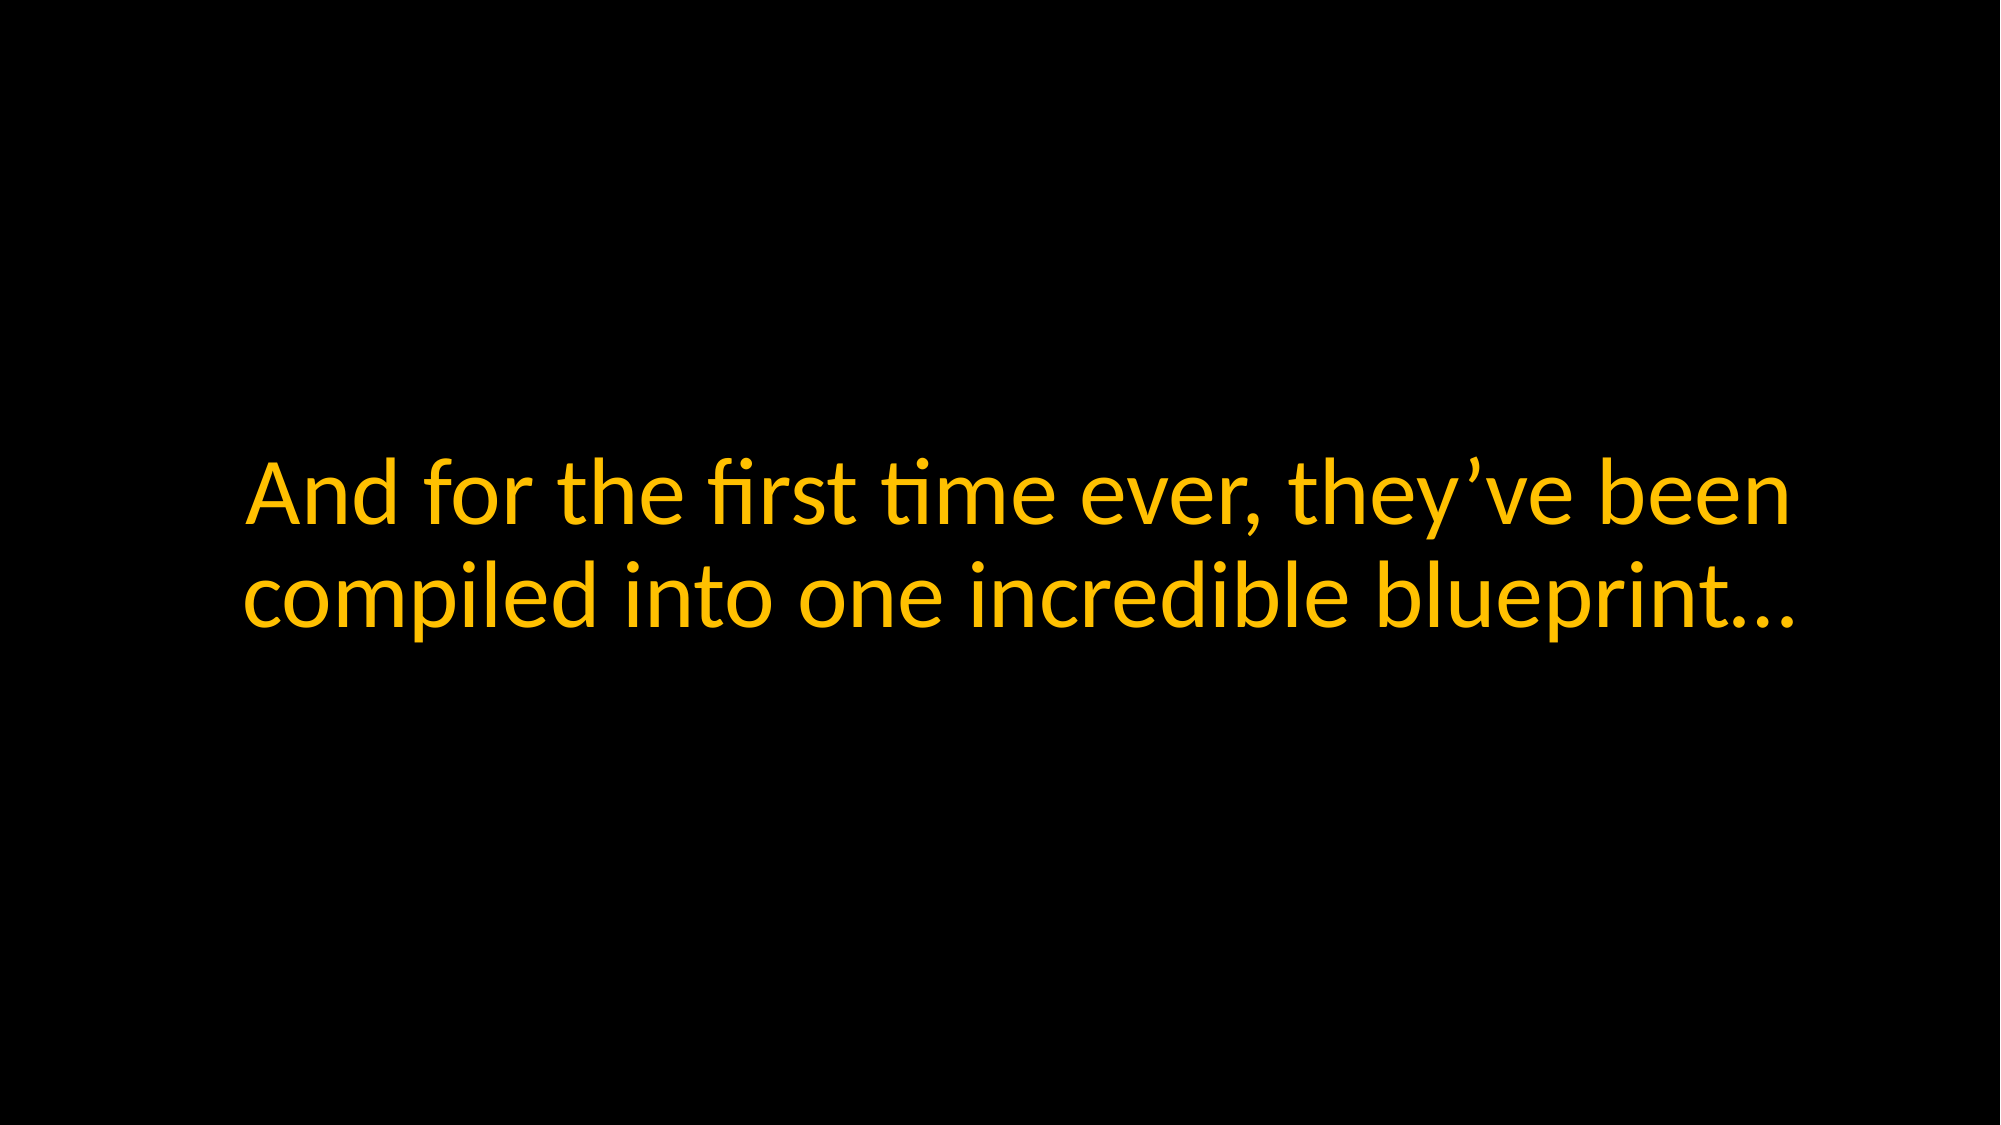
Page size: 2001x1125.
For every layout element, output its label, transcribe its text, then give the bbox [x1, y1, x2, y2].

list And for the first time ever, they’ve been compiled into one incredible blueprint… [172, 434, 1868, 968]
